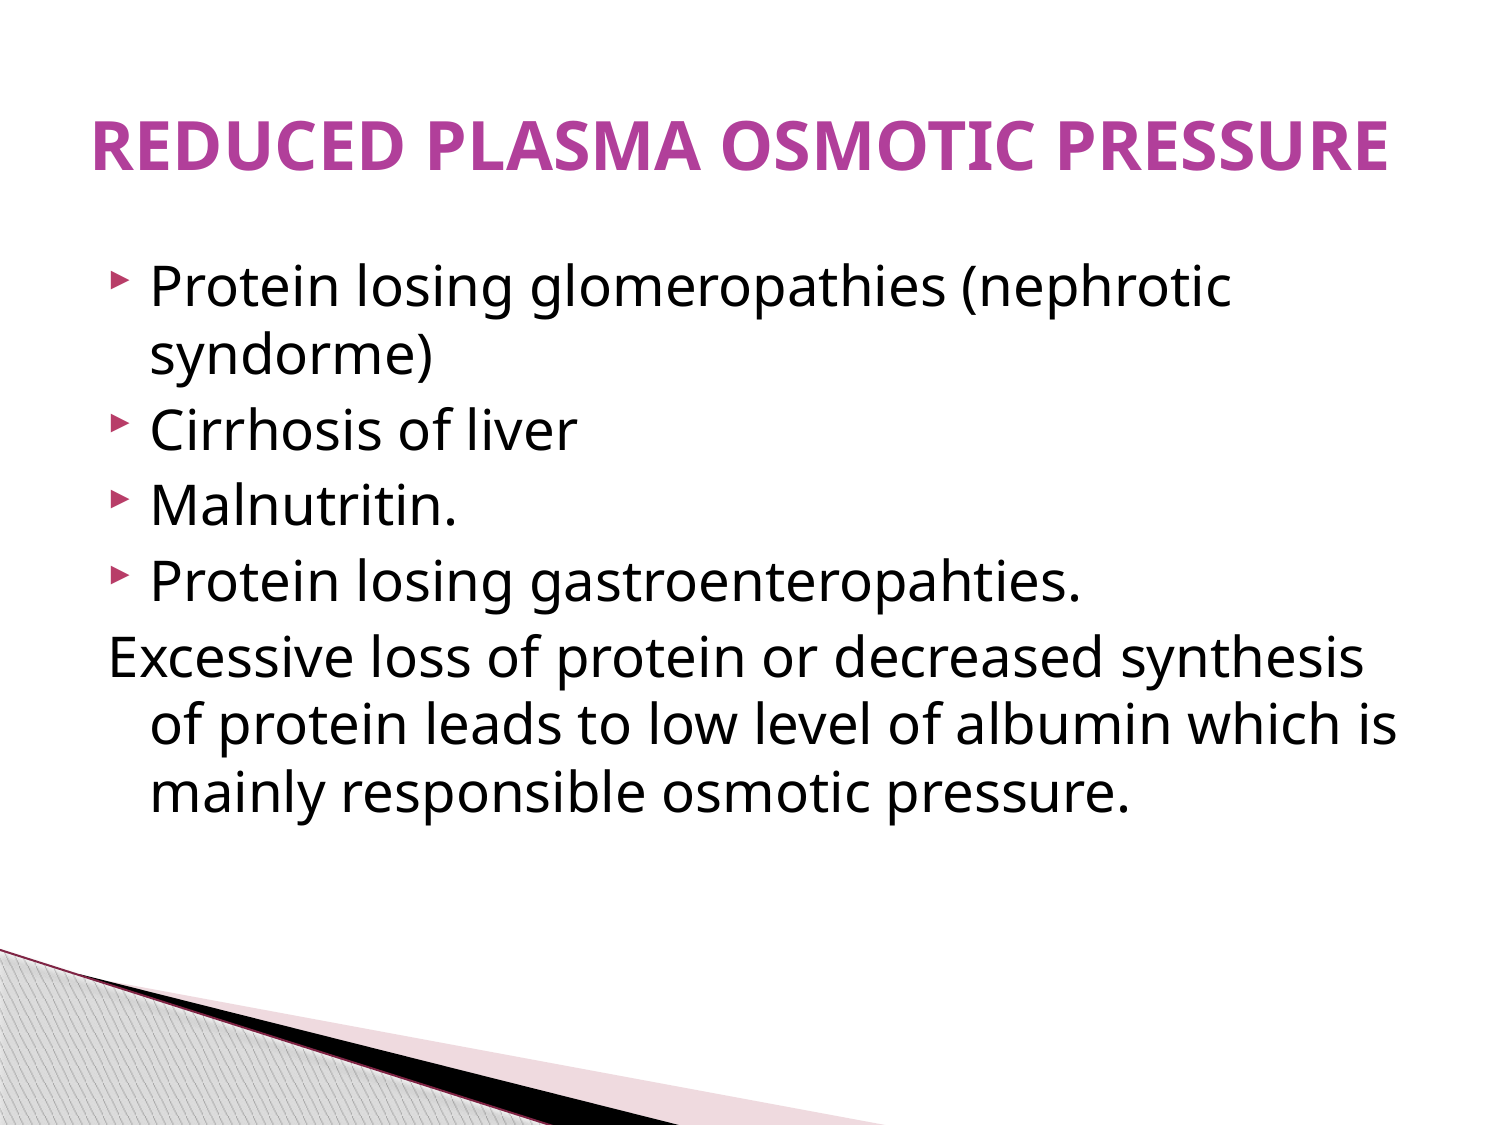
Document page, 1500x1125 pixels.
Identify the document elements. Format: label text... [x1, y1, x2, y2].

list Protein losing glomeropathies (nephrotic syndorme) Cirrhosis of liver Malnutritin. Protein losing gastroenteropahties. Excessive loss of protein or decreased synthesis of protein leads to low level of albumin which is mainly responsible osmotic pressure. [75, 243, 1425, 986]
title REDUCED PLASMA OSMOTIC PRESSURE [75, 45, 1425, 233]
